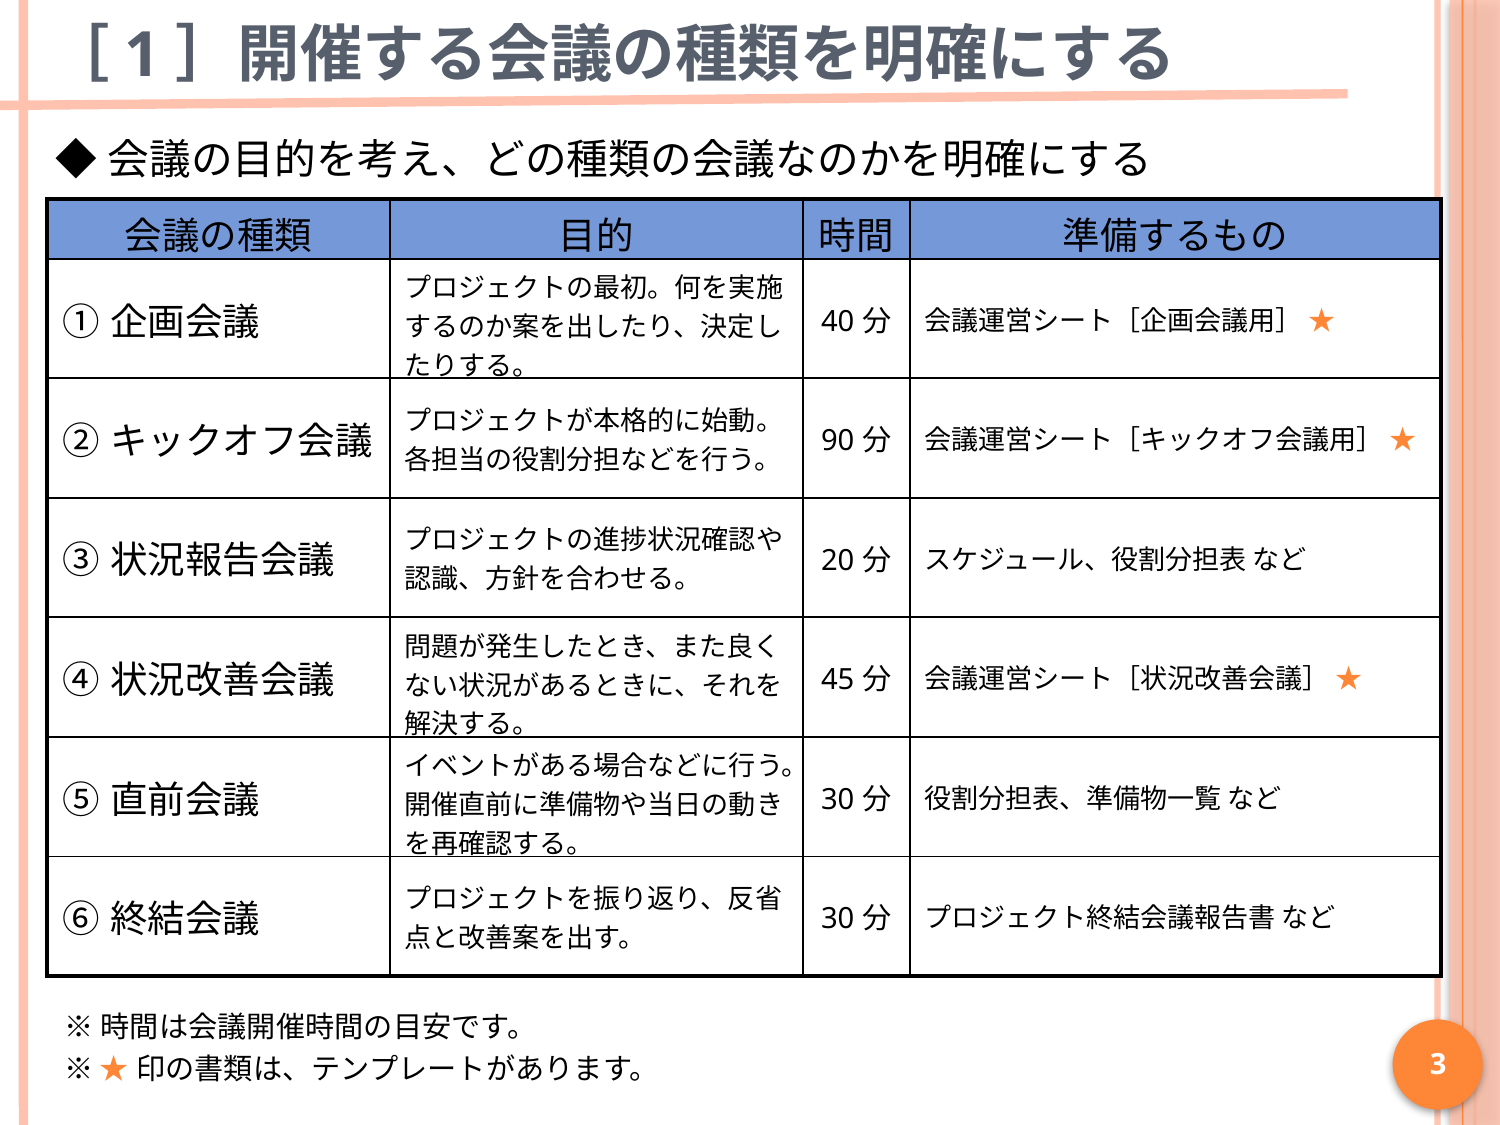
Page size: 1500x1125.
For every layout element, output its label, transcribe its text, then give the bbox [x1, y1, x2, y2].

table_cell スケジュール、役割分担表 など [911, 499, 1439, 616]
table_cell プロジェクトの最初。何を実施するのか案を出したり、決定したりする。 [391, 260, 802, 377]
table_cell 問題が発生したとき、また良くない状況があるときに、それを解決する。 [391, 618, 802, 736]
text_box ◆会議の目的を考え、どの種類の会議なのかを明確にする [41, 125, 1424, 191]
slide_number 3 [1388, 1022, 1489, 1108]
table_cell 40分 [804, 260, 909, 377]
table_cell 90分 [804, 379, 909, 497]
table_cell プロジェクトの進捗状況確認や認識、方針を合わせる。 [391, 499, 802, 616]
table_cell ④状況改善会議 [49, 618, 389, 736]
table_cell 会議運営シート［企画会議用］ ★ [911, 260, 1439, 377]
table_header 目的 [391, 201, 802, 258]
table_cell 役割分担表、準備物一覧 など [911, 738, 1439, 856]
text_box ※時間は会議開催時間の目安です。 ※ ★印の書類は、テンプレートがあります。 [49, 993, 674, 1093]
table_header 時間 [804, 201, 909, 258]
table_header 会議の種類 [49, 201, 389, 258]
table_cell プロジェクト終結会議報告書 など [911, 857, 1439, 974]
table_cell イベントがある場合などに行う。開催直前に準備物や当日の動きを再確認する。 [391, 738, 802, 856]
table_cell 30分 [804, 738, 909, 856]
table_cell 会議運営シート［状況改善会議］ ★ [911, 618, 1439, 736]
table_cell 会議運営シート［キックオフ会議用］ ★ [911, 379, 1439, 497]
table_cell ②キックオフ会議 [49, 379, 389, 497]
table_cell 20分 [804, 499, 909, 616]
table_cell ⑥終結会議 [49, 857, 389, 974]
table_cell ⑤直前会議 [49, 738, 389, 856]
table_cell 30分 [804, 857, 909, 974]
table_cell ③状況報告会議 [49, 499, 389, 616]
title ［1］開催する会議の種類を明確にする [32, 2, 1348, 97]
table_cell 45分 [804, 618, 909, 736]
table_cell プロジェクトを振り返り、反省点と改善案を出す。 [391, 857, 802, 974]
table_header 準備するもの [911, 201, 1439, 258]
table_cell プロジェクトが本格的に始動。各担当の役割分担などを行う。 [391, 379, 802, 497]
table_cell ①企画会議 [49, 260, 389, 377]
